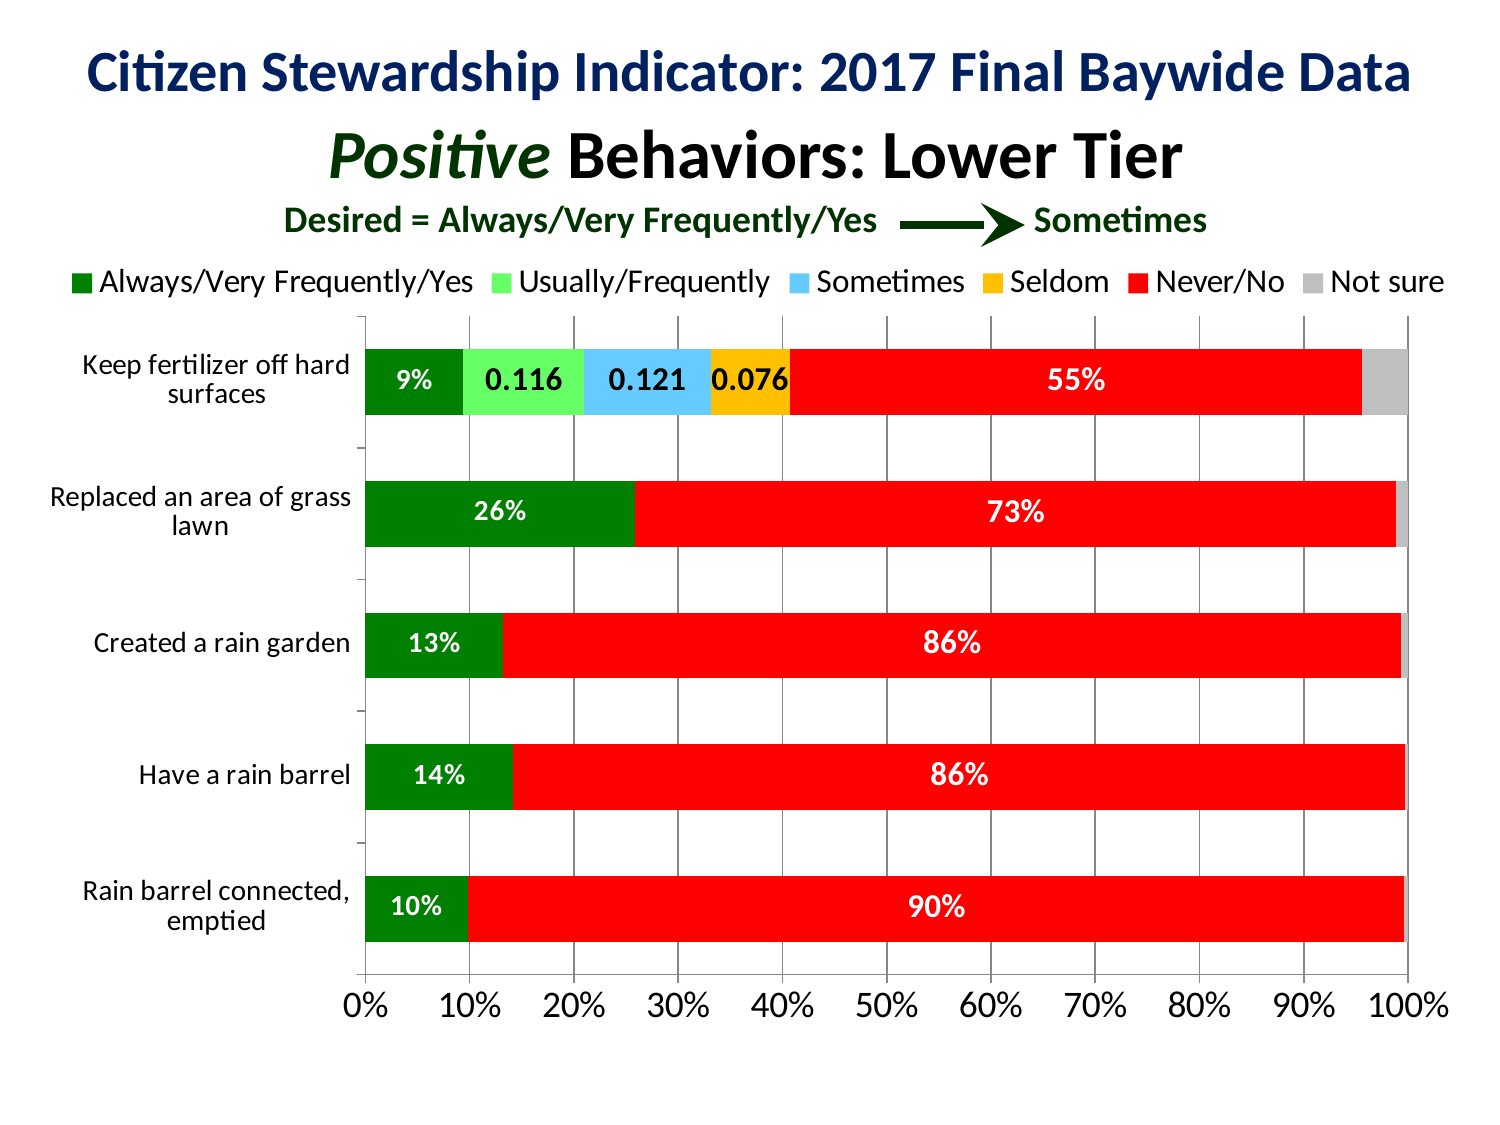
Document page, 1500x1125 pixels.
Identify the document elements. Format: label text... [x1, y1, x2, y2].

title Positive Behaviors: Lower Tier [81, 110, 1432, 200]
chart [49, 250, 1463, 1051]
text_box Citizen Stewardship Indicator: 2017 Final Baywide Data [56, 25, 1444, 110]
text_box Desired = Always/Very Frequently/Yes Sometimes [212, 200, 1288, 248]
